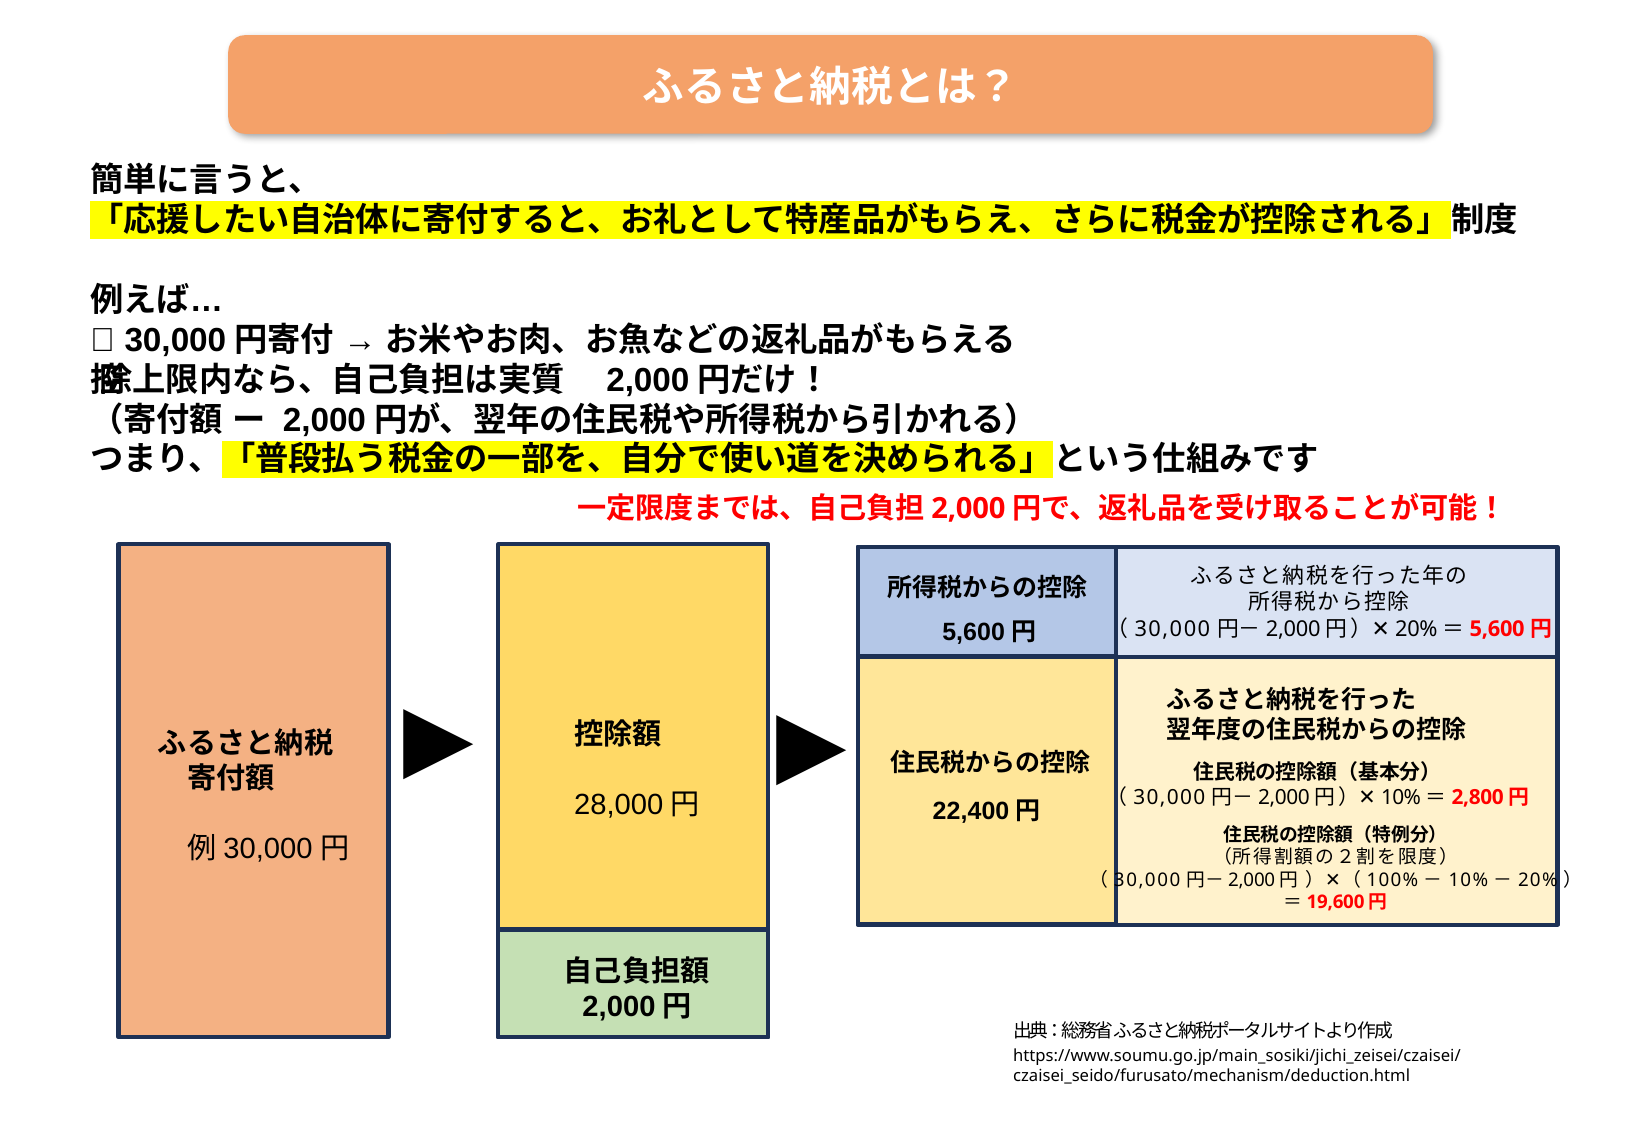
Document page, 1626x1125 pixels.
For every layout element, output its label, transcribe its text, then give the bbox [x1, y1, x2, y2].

text_box [1118, 545, 1560, 554]
text_box [116, 542, 391, 1039]
text_box 5,600円 [927, 608, 1051, 653]
text_box ふるさと納税を行った 翌年度の住民税からの控除 [1151, 675, 1570, 751]
text_box [496, 927, 770, 1039]
text_box 出典：総務省 ふるさと納税ポータルサイトより作成 https://www.soumu.go.jp/main_sosiki/jichi_zeisei/czaisei/czaisei_seido/furusato/mechanism/deduction.html [1010, 1015, 1558, 1085]
text_box [856, 920, 1560, 927]
text_box ふるさと納税とは？ [228, 35, 1433, 134]
text_box [1118, 648, 1560, 655]
text_box [1118, 655, 1560, 750]
text_box ▶ [388, 669, 481, 794]
text_box 自己負担額 2,000円 [549, 944, 726, 1030]
text_box [496, 542, 770, 927]
text_box 住民税からの控除 [875, 738, 1109, 784]
text_box ふるさと納税を行った年の 所得税から控除 （30,000円－2,000円）✕20%＝5,600円 [1077, 554, 1580, 648]
text_box 所得税からの控除 [873, 563, 1077, 609]
text_box 控除額 28,000円 [559, 707, 715, 828]
text_box 住民税の控除額（基本分） （30,000円－2,000円）✕10%＝2,800円 [1045, 750, 1590, 815]
text_box 22,400円 [918, 787, 1056, 832]
text_box ▶ [761, 675, 854, 801]
text_box 一定限度までは、自己負担2,000円で、返礼品を受け取ることが可能！ [548, 482, 1523, 532]
text_box 簡単に言うと、 「応援したい自治体に寄付すると、お礼として特産品がもらえ、さらに税金が控除される」制度 例えば… ✅ 30,000円寄付 → お米やお肉、お魚などの返礼品がもらえる ✅ 控除上限内なら、自己負担は実質2,000円だけ！ （寄付額 ー 2,000円が、翌年の住民税や所得税から引かれる） つまり、「普段払う税金の一部を、自分で使い道を決められる」という仕組みです [75, 150, 1625, 485]
text_box 住民税の控除額（特例分） （所得割額の２割を限度） （30,000円－2,000円）✕（100%－10%－20%） ＝19,600円 [1030, 815, 1625, 920]
text_box ふるさと納税 寄付額 例30,000円 [143, 717, 364, 872]
text_box [856, 654, 1118, 926]
text_box [856, 545, 1118, 654]
